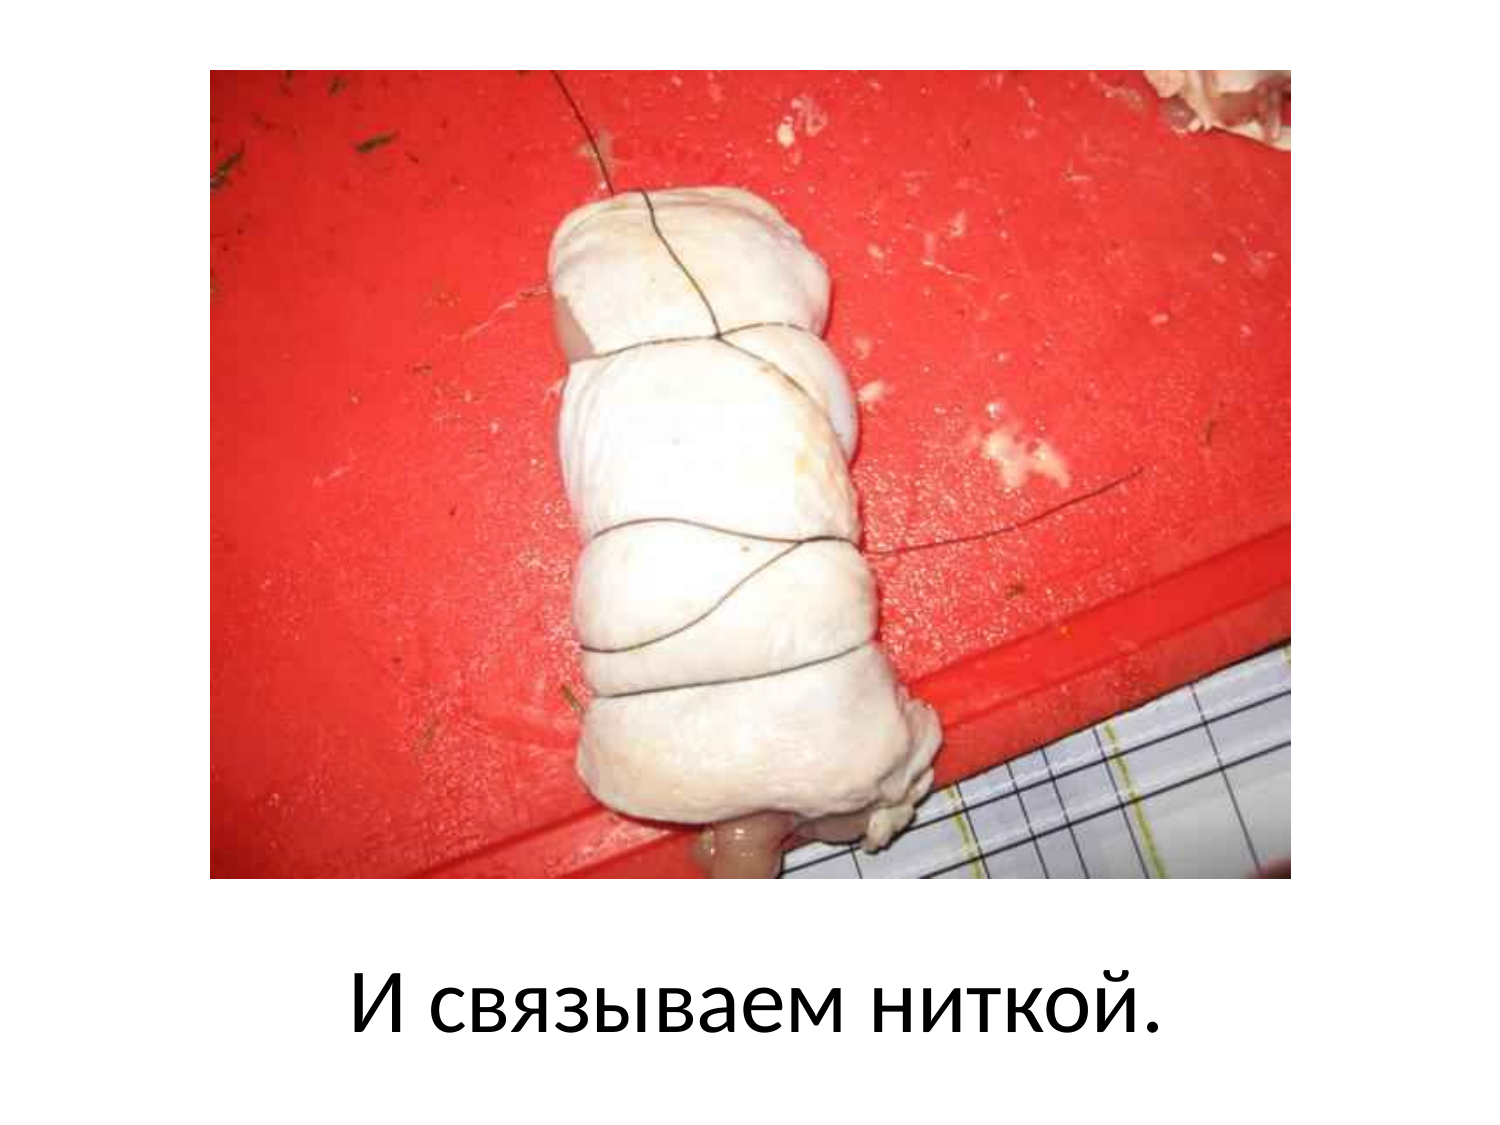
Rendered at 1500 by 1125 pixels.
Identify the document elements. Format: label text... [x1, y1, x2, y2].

picture [210, 70, 1292, 880]
title И связываем ниткой. [81, 902, 1433, 1091]
